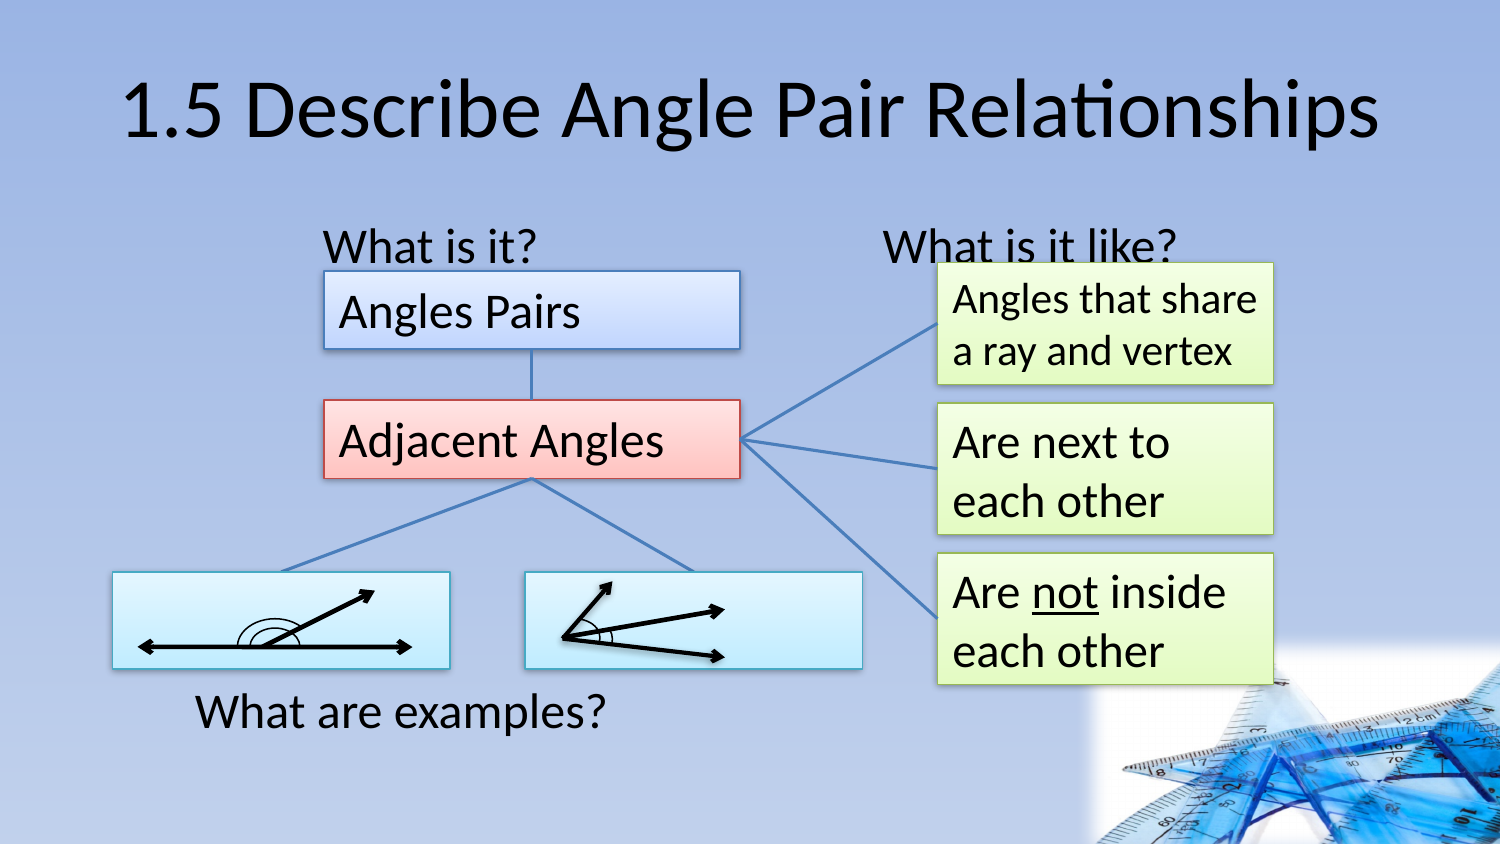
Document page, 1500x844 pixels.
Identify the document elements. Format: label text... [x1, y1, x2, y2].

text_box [739, 439, 1274, 685]
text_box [112, 478, 533, 676]
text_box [323, 270, 734, 401]
text_box What are examples? [180, 679, 980, 747]
picture [1102, 656, 1500, 838]
text_box Adjacent Angles [323, 408, 733, 476]
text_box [739, 262, 1274, 402]
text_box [534, 478, 863, 670]
text_box What is it? [307, 206, 740, 281]
text_box What is it like? [867, 206, 1300, 281]
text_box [739, 402, 1274, 439]
title 1.5 Describe Angle Pair Relationships [75, 33, 1425, 175]
